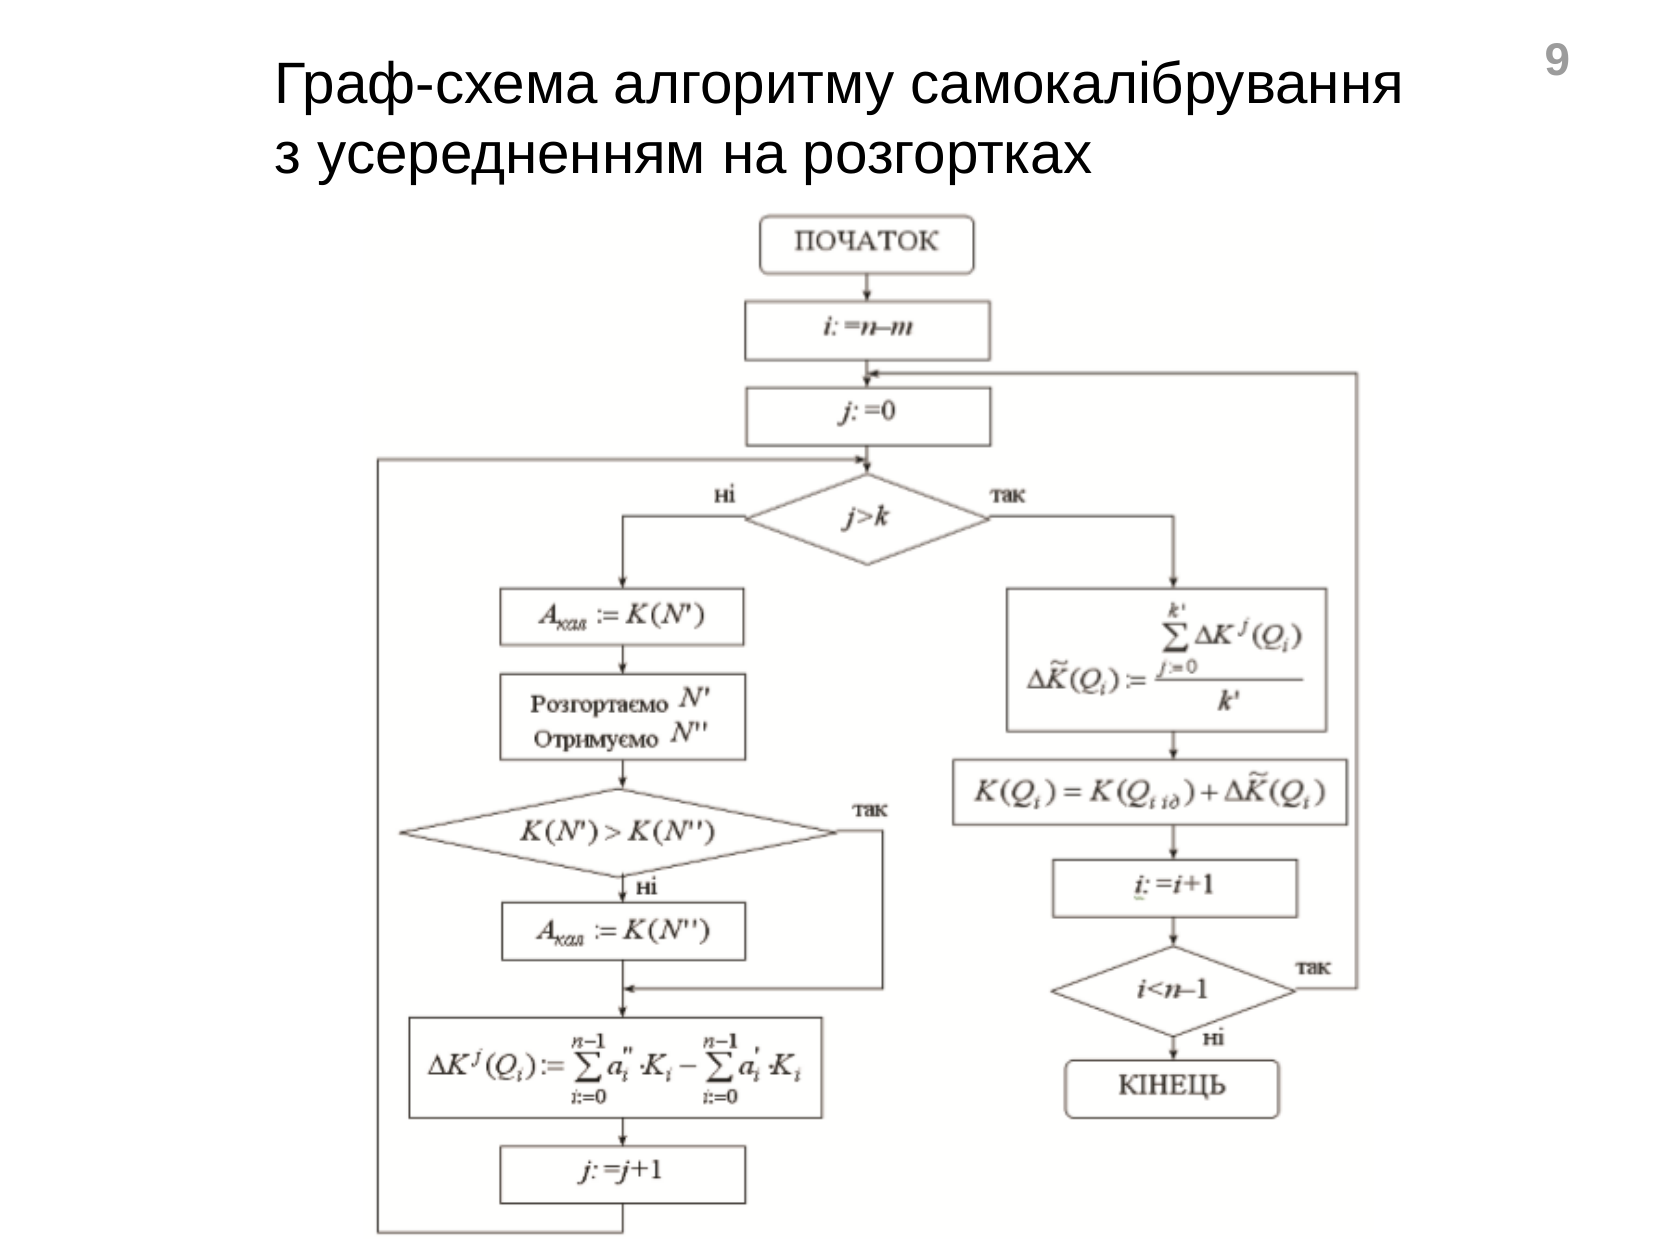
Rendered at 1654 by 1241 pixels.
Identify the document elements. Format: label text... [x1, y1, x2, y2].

picture [318, 197, 1394, 1240]
text_box Граф-схема алгоритму самокалібрування з усередненням на розгортках [259, 37, 1453, 193]
